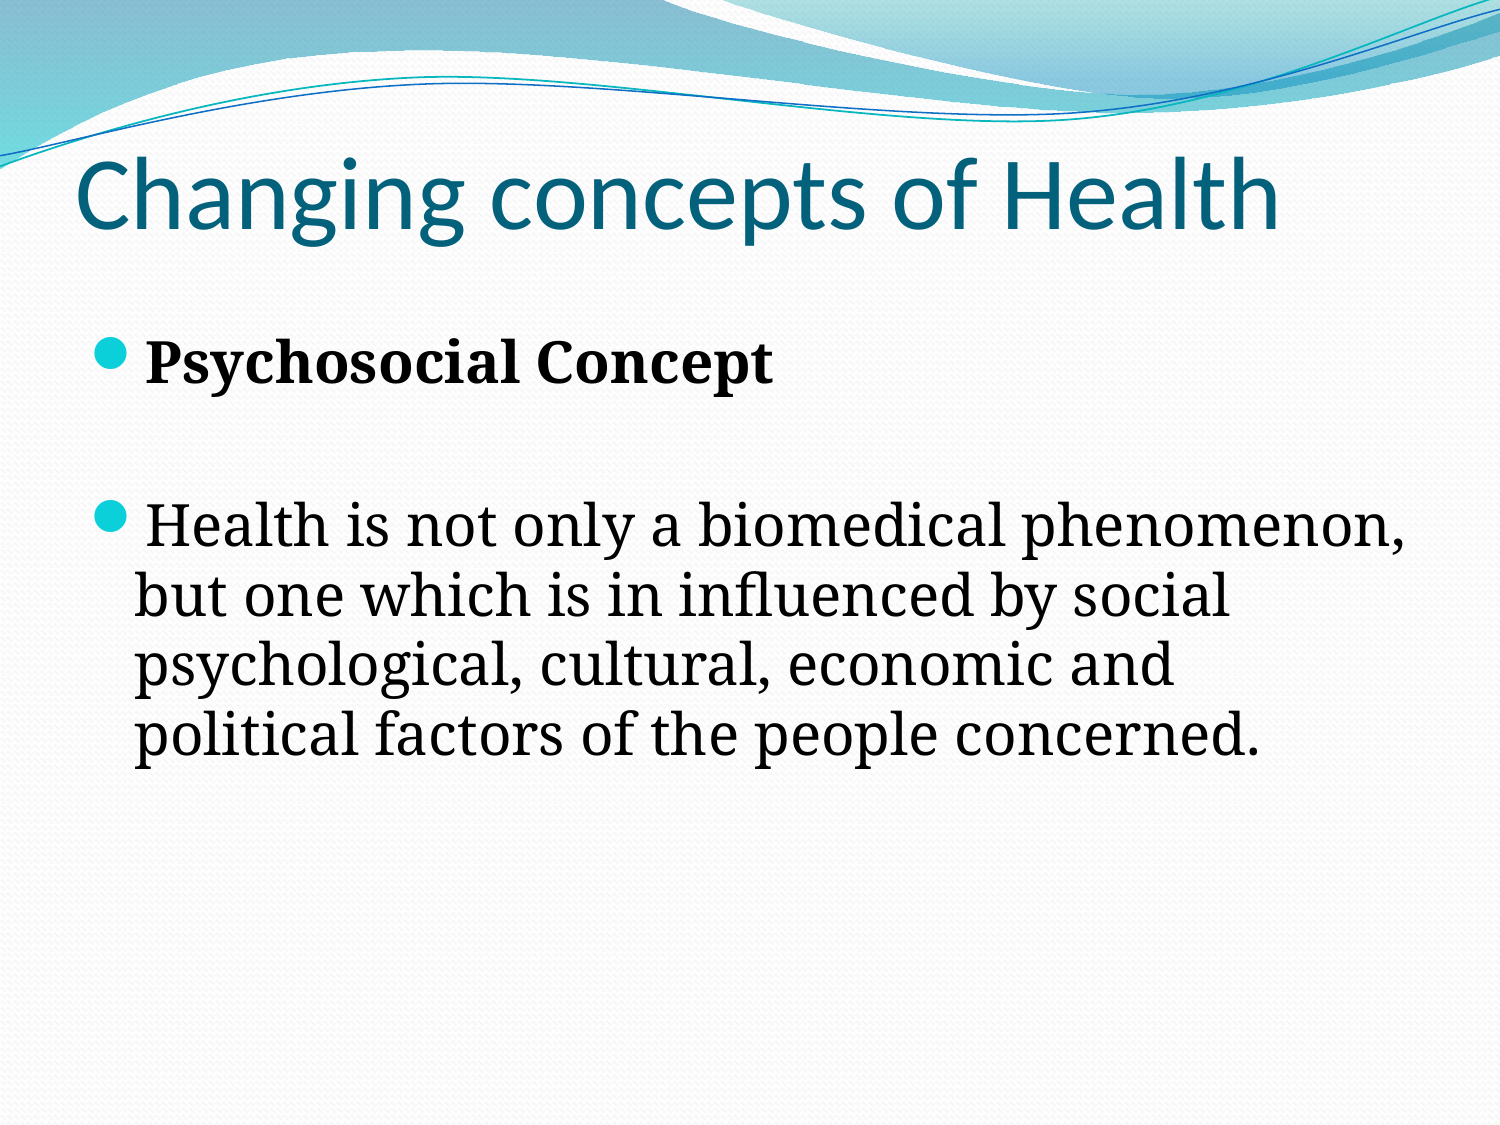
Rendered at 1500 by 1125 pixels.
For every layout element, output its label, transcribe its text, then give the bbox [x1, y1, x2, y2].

title Changing concepts of Health [75, 62, 1425, 250]
list Psychosocial Concept Health is not only a biomedical phenomenon, but one which is in influenced by social psychological, cultural, economic and political factors of the people concerned. [75, 317, 1425, 1038]
